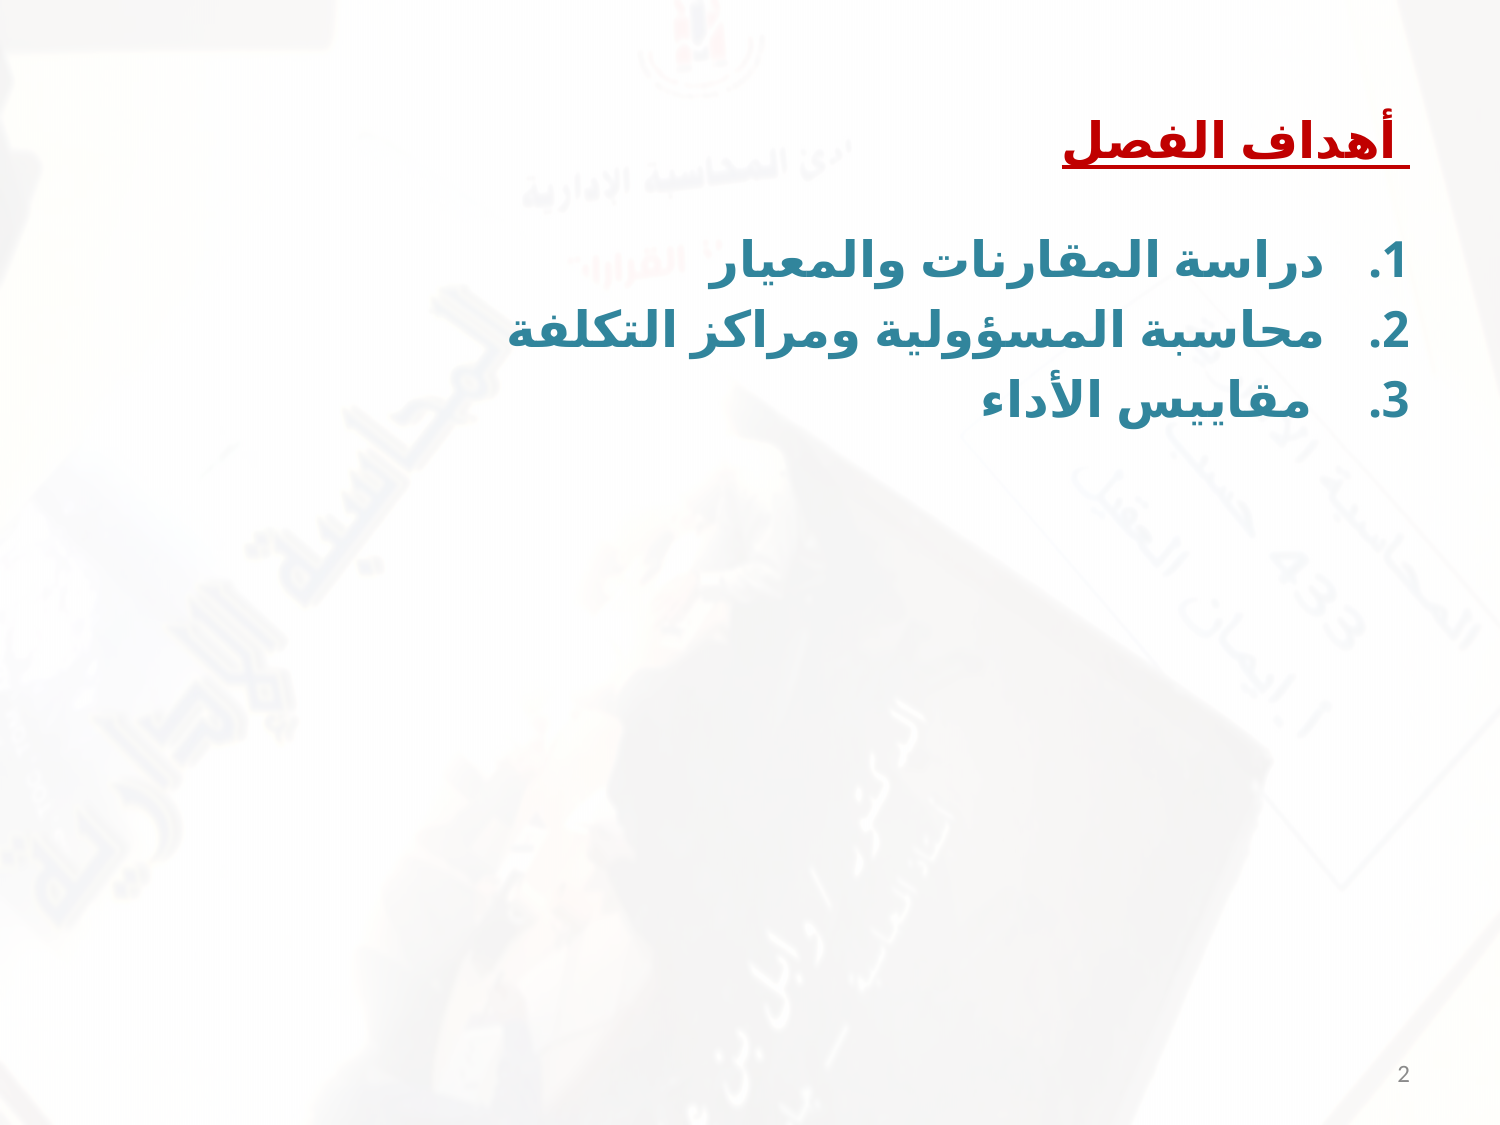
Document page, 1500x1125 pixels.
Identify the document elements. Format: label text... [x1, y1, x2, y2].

list دراسة المقارنات والمعيار محاسبة المسؤولية ومراكز التكلفة مقاييس الأداء [0, 219, 1425, 1005]
slide_number 2 [1074, 1042, 1425, 1103]
title أهداف الفصل [75, 45, 1425, 219]
